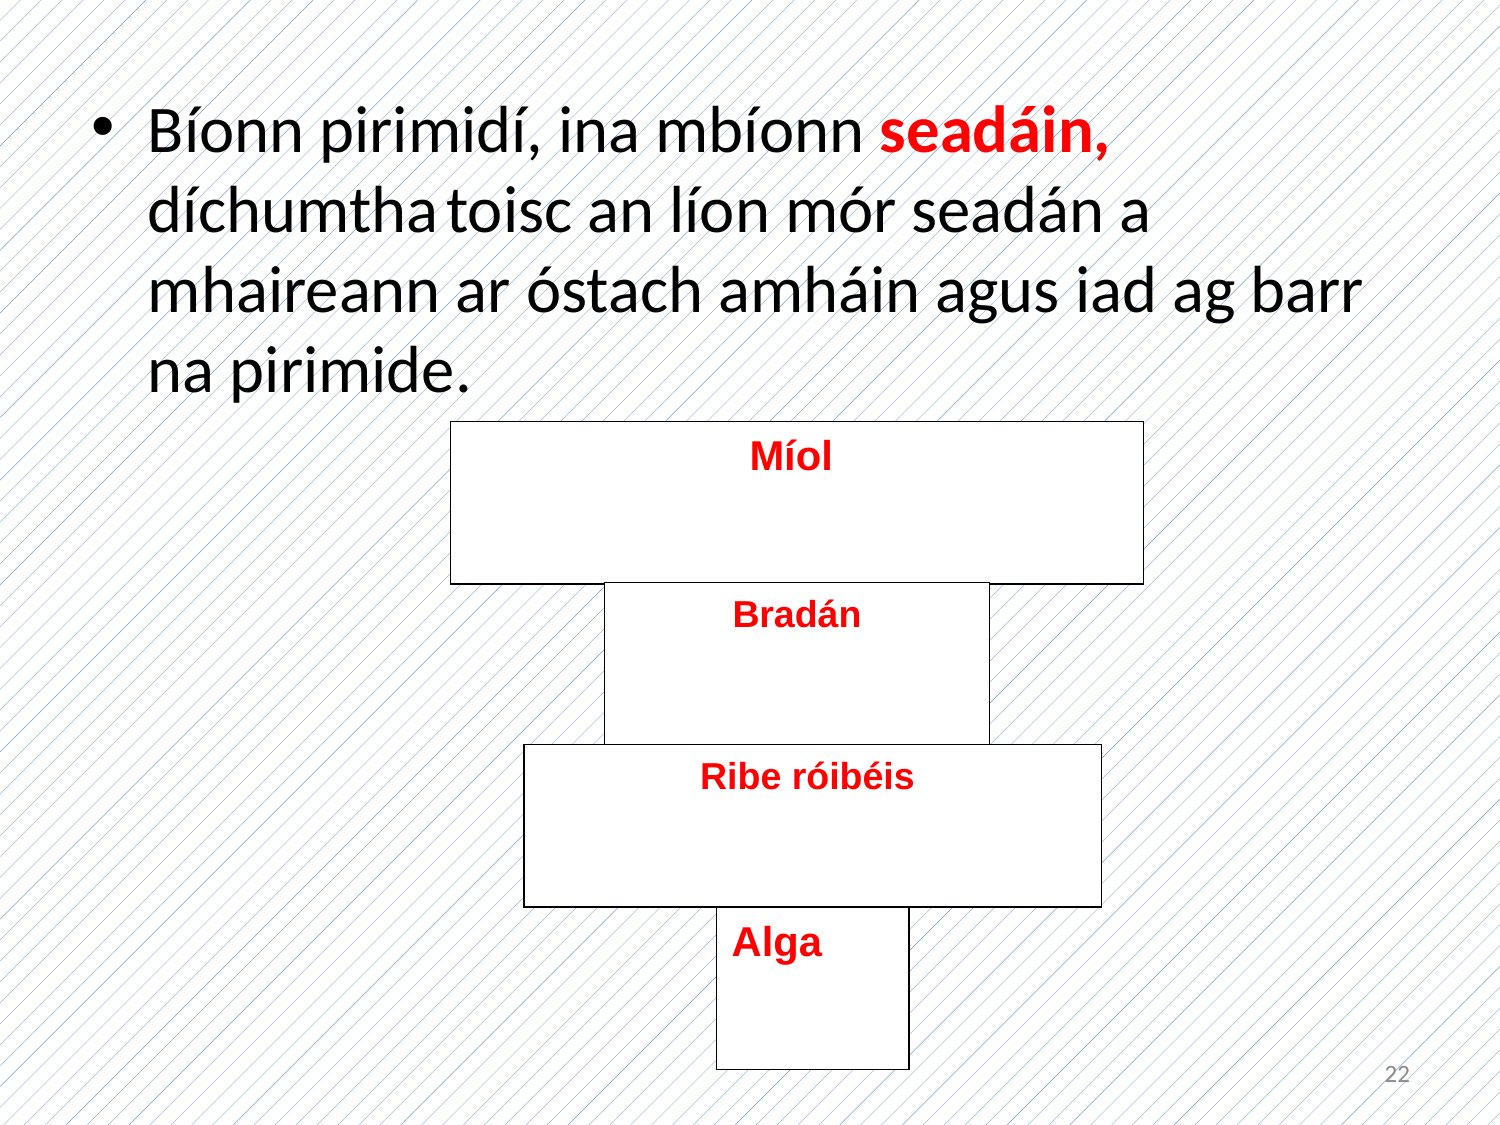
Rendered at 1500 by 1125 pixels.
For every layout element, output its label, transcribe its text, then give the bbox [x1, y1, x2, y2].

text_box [0, 419, 1500, 1070]
list Bíonn pirimidí, ina mbíonn seadáin, díchumtha toisc an líon mór seadán a mhaireann ar óstach amháin agus iad ag barr na pirimide. [76, 78, 1427, 419]
slide_number 22 [1074, 1081, 1425, 1103]
